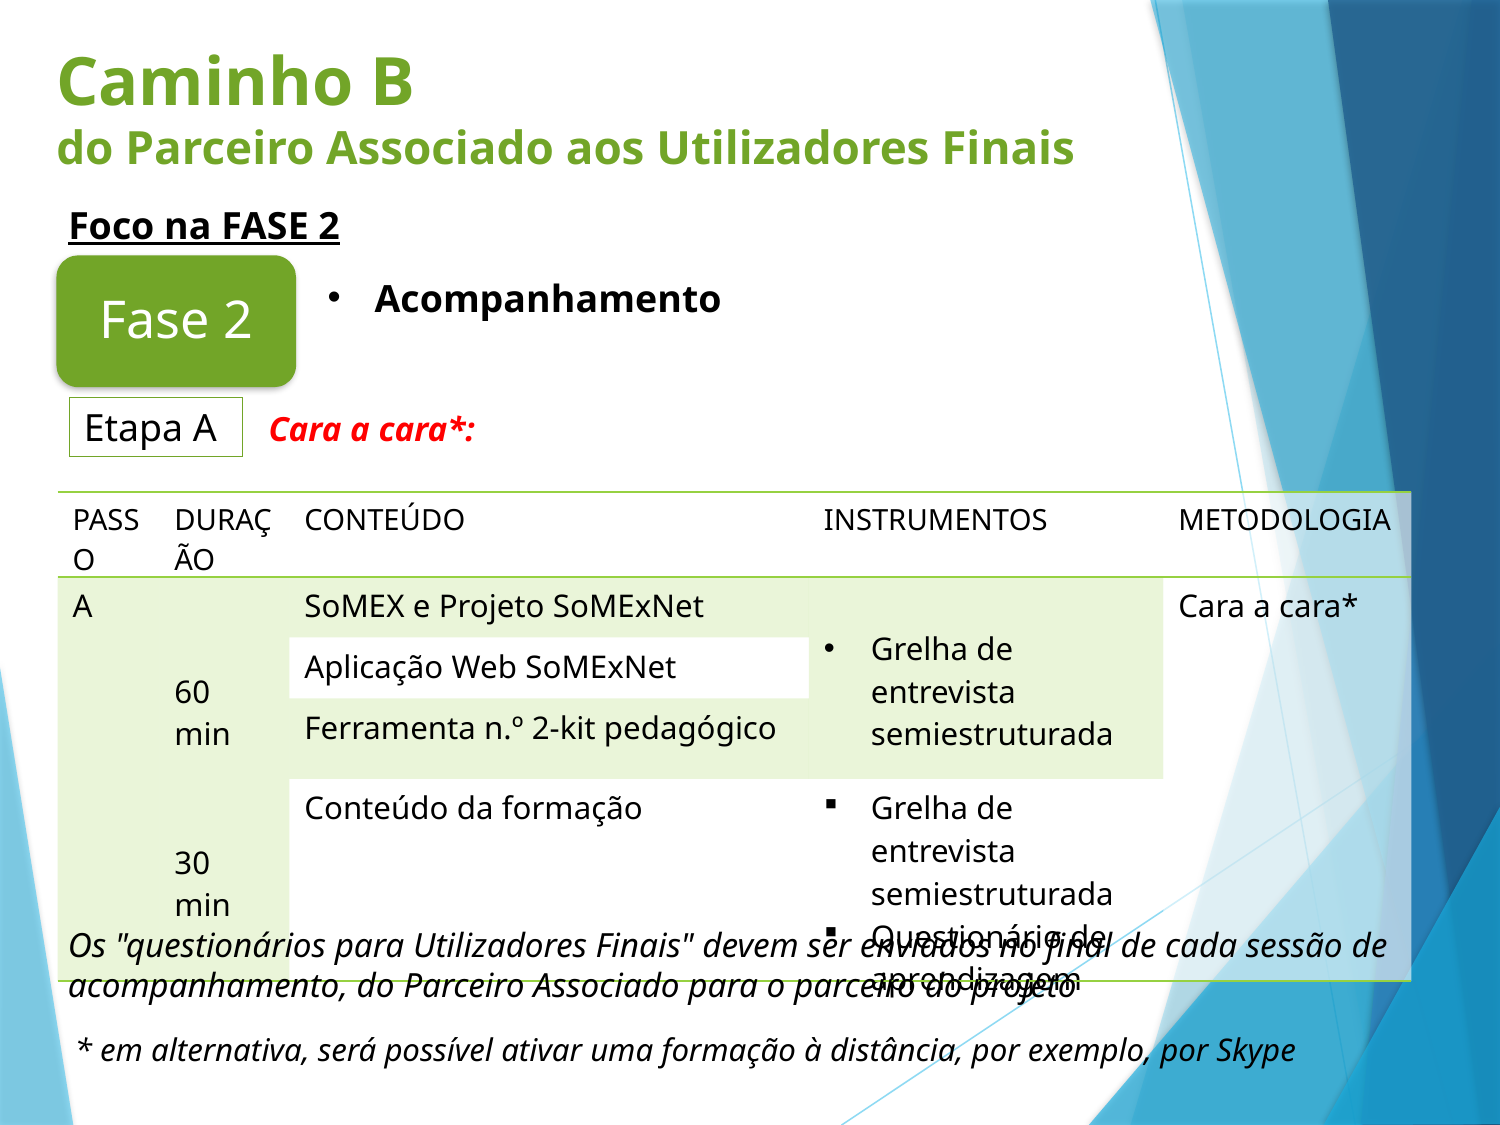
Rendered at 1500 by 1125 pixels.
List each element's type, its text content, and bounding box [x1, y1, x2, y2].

table_header DURAÇÃO [159, 493, 289, 576]
table_cell Conteúdo da formação [289, 779, 809, 916]
table_cell A [58, 578, 159, 916]
text_box Foco na FASE 2 [53, 194, 1104, 262]
text_box Cara a cara*: [253, 400, 1483, 456]
table_cell Aplicação Web SoMExNet [289, 637, 809, 698]
table_header METODOLOGIA [1163, 493, 1411, 576]
text_box Os "questionários para Utilizadores Finais" devem ser enviados no final de cada sessão de acompanhamento, do Parceiro Associado para o parceiro do projeto [53, 916, 1443, 1012]
table_cell Cara a cara* [1163, 578, 1411, 916]
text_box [55, 254, 297, 388]
table_cell SoMEX e Projeto SoMExNet [289, 578, 809, 637]
table_header CONTEÚDO [289, 493, 809, 576]
table_header PASSO [58, 493, 159, 576]
table_cell 60 min 30 min [159, 578, 289, 916]
text_box * em alternativa, será possível ativar uma formação à distância, por exemplo, por Skype [59, 1023, 1462, 1076]
table_cell Ferramenta n.º 2-kit pedagógico [289, 698, 809, 779]
text_box Etapa A [69, 397, 243, 457]
text_box Acompanhamento [312, 267, 1339, 327]
title Caminho B do Parceiro Associado aos Utilizadores Finais [41, 30, 1415, 114]
table_header INSTRUMENTOS [809, 493, 1163, 576]
table_cell Grelha de entrevista semiestruturada Questionário de aprendizagem [809, 779, 1163, 916]
table_cell Grelha de entrevista semiestruturada [809, 578, 1163, 779]
